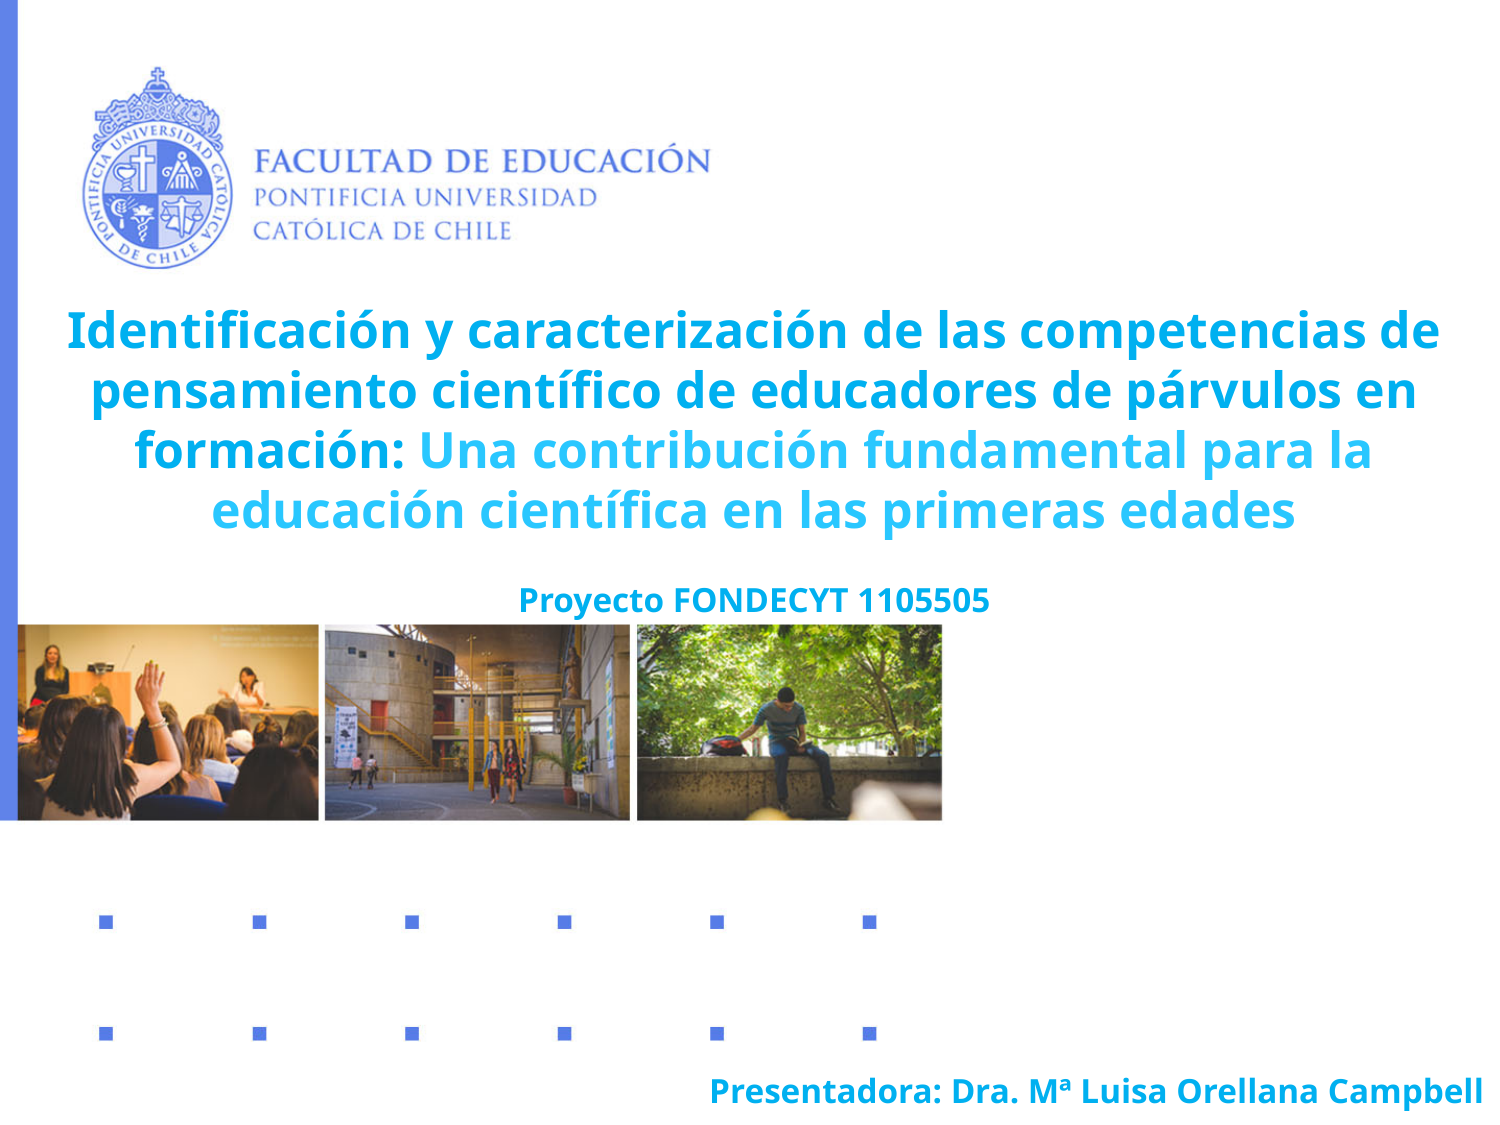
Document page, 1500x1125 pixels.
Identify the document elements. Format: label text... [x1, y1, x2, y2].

title Identificación y caracterización de las competencias de pensamiento científico de educadores de párvulos en formación: Una contribución fundamental para la educación científica en las primeras edades Proyecto FONDECYT 1105505 [40, 295, 1468, 603]
picture [0, 0, 1500, 1125]
text_box Presentadora: Dra. Mª Luisa Orellana Campbell [624, 1066, 1500, 1114]
